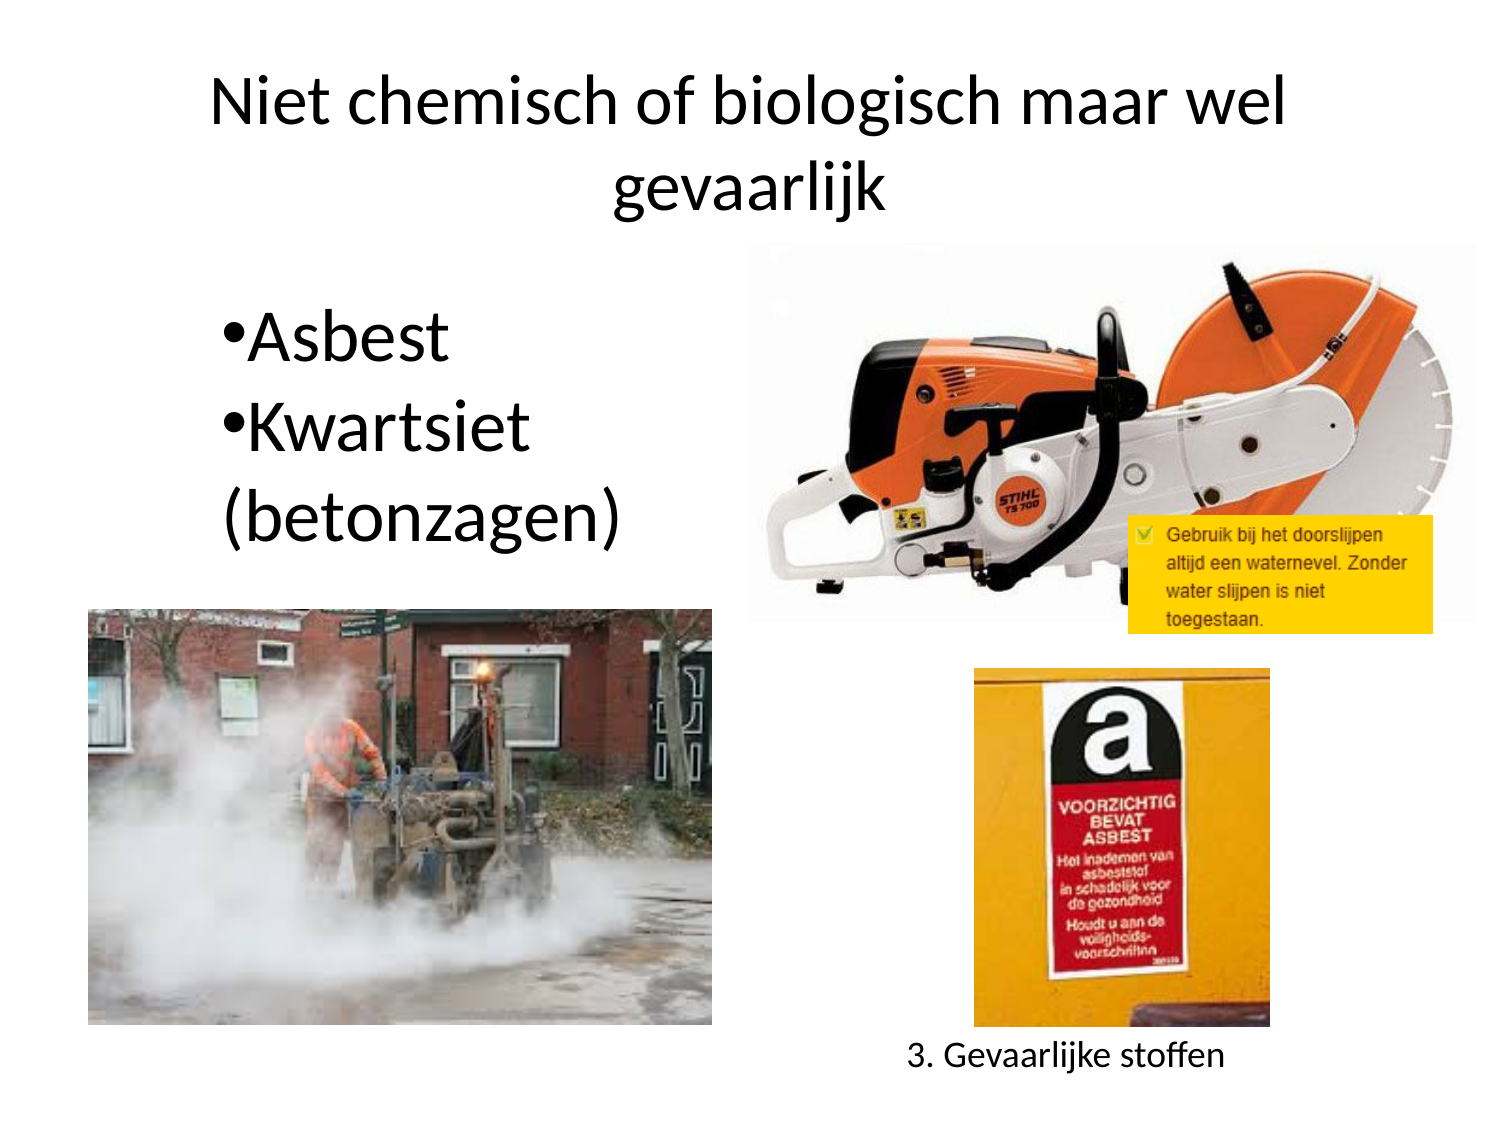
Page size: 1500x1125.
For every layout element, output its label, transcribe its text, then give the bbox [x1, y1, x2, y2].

picture [88, 609, 712, 1025]
text_box 3. Gevaarlijke stoffen [891, 1023, 1412, 1083]
picture [749, 243, 1477, 635]
text_box Asbest Kwartsiet (betonzagen) [206, 278, 744, 609]
title Niet chemisch of biologisch maar wel gevaarlijk [75, 45, 1425, 233]
picture [974, 668, 1270, 1027]
